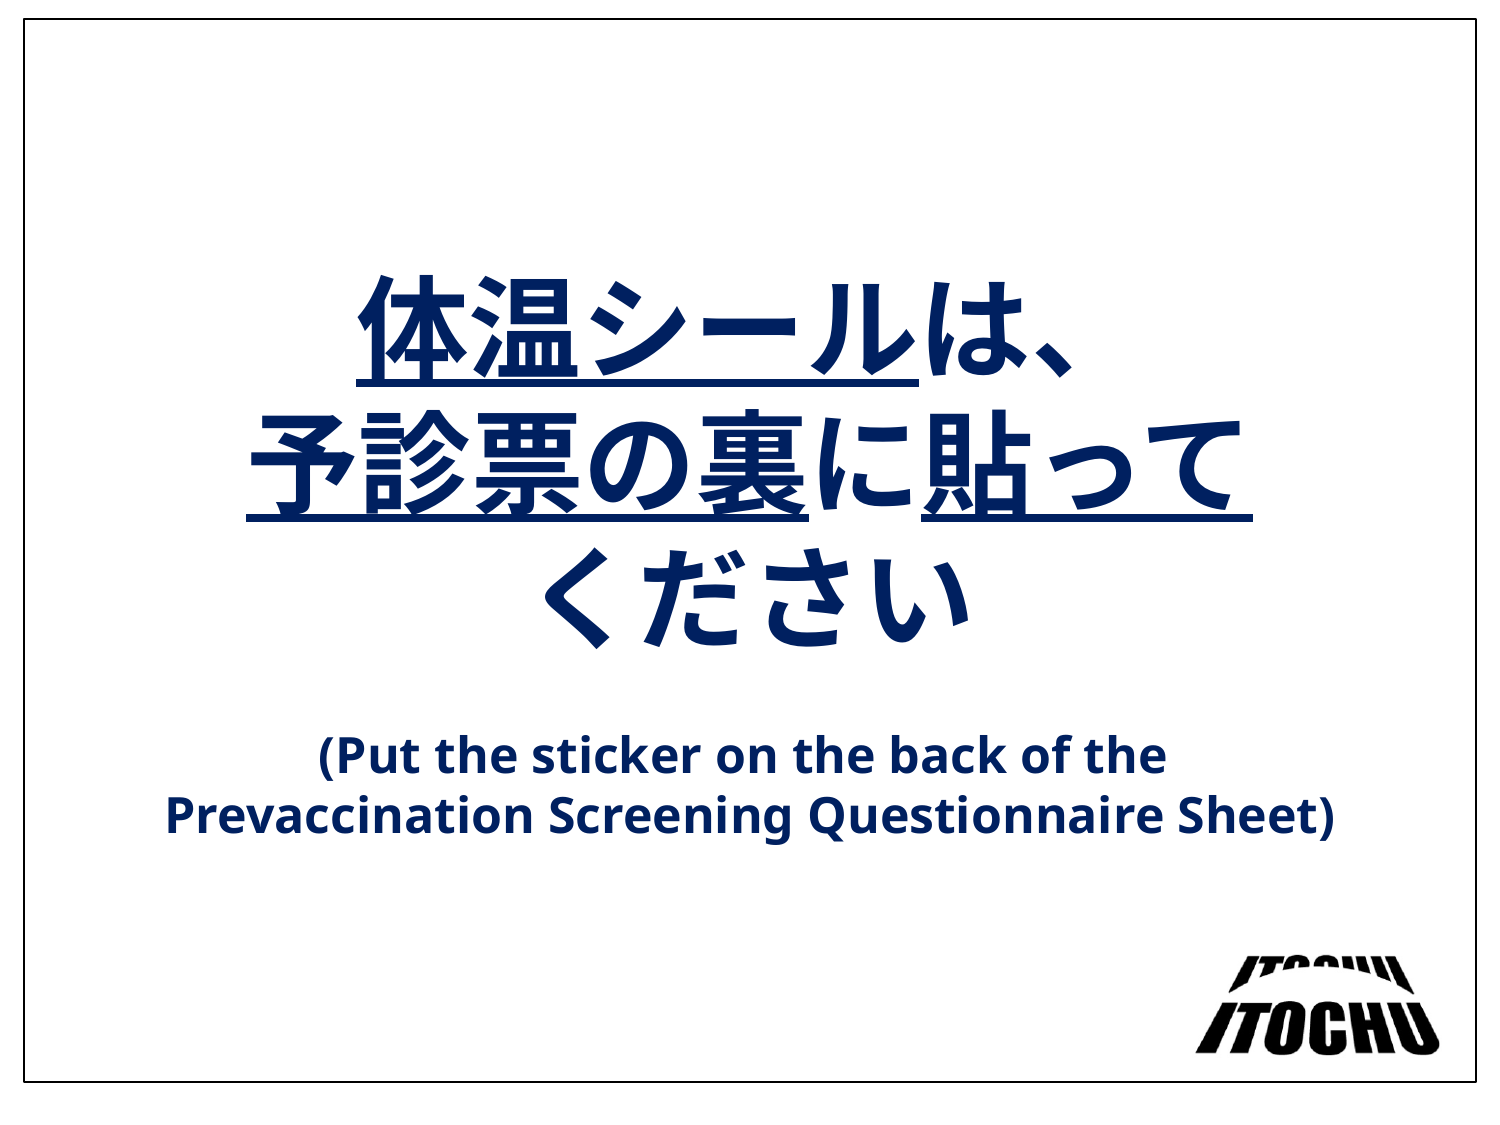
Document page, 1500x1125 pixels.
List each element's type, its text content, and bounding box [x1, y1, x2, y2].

text_box 体温シールは、 予診票の裏に貼って ください (Put the sticker on the back of the Prevaccination Screening Questionnaire Sheet) [21, 17, 1479, 1084]
picture [1186, 940, 1450, 1068]
